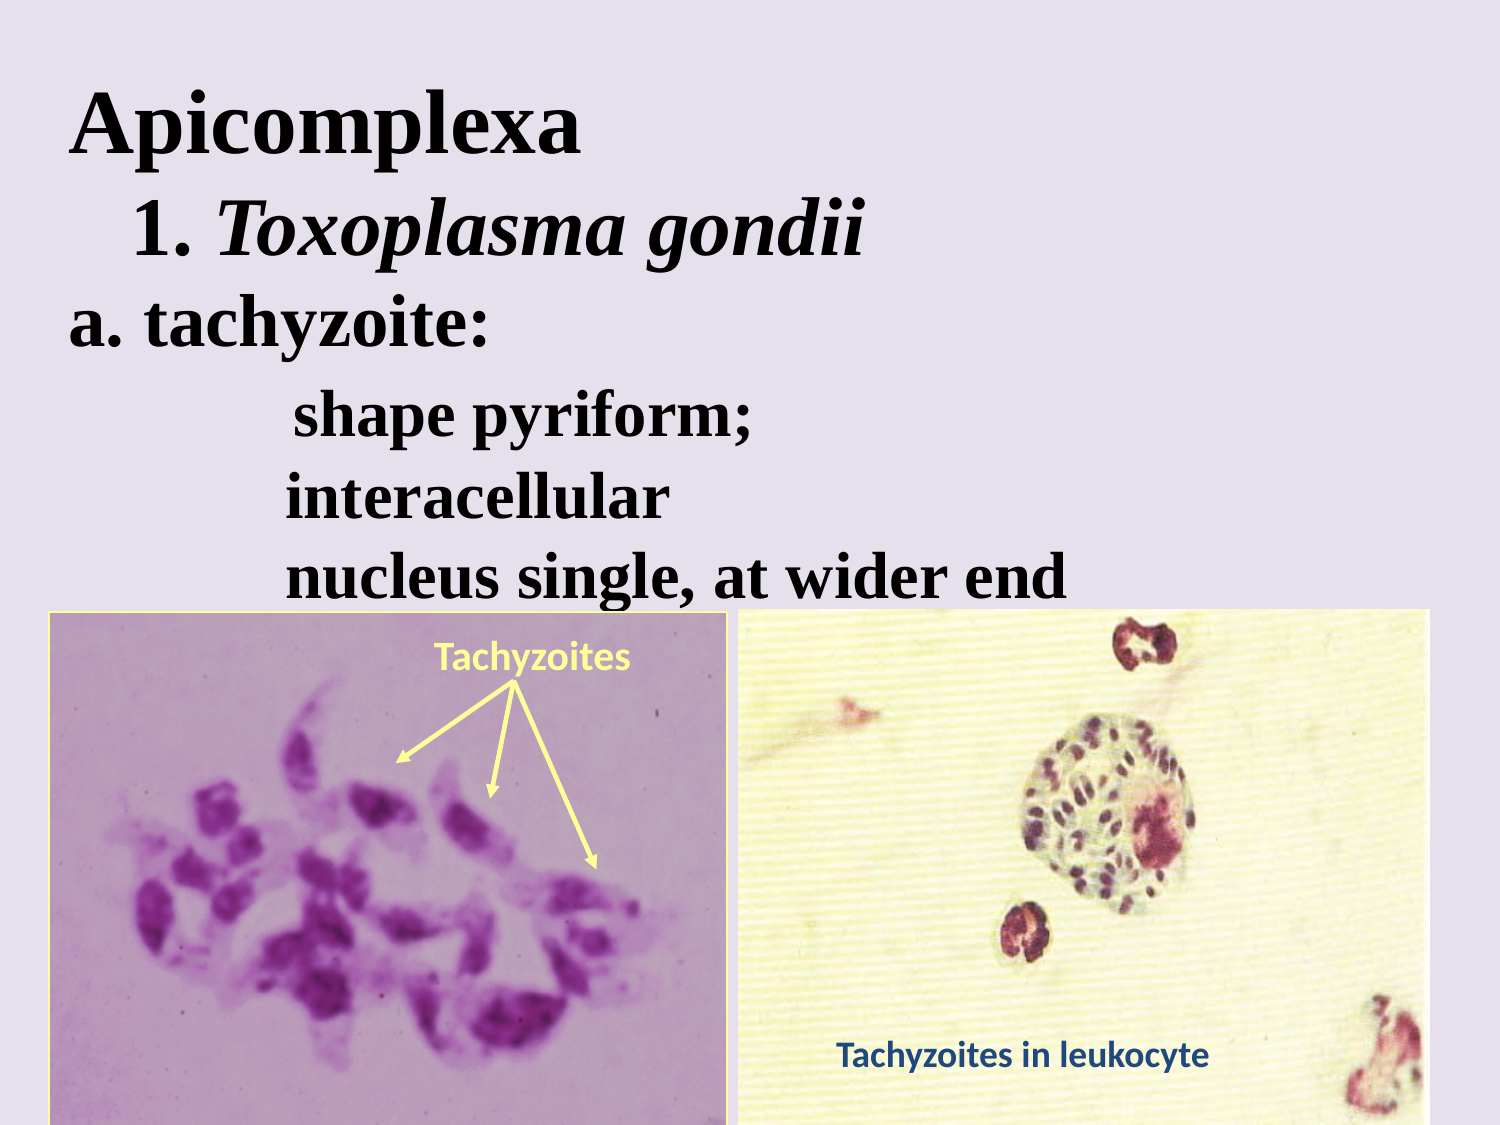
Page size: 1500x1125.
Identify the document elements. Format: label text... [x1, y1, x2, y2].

title Apicomplexa 1. Toxoplasma gondii a. tachyzoite: shape pyriform; interacellular nucleus single, at wider end organism. [53, 45, 1425, 615]
picture [49, 612, 727, 1125]
picture [738, 609, 1430, 1125]
